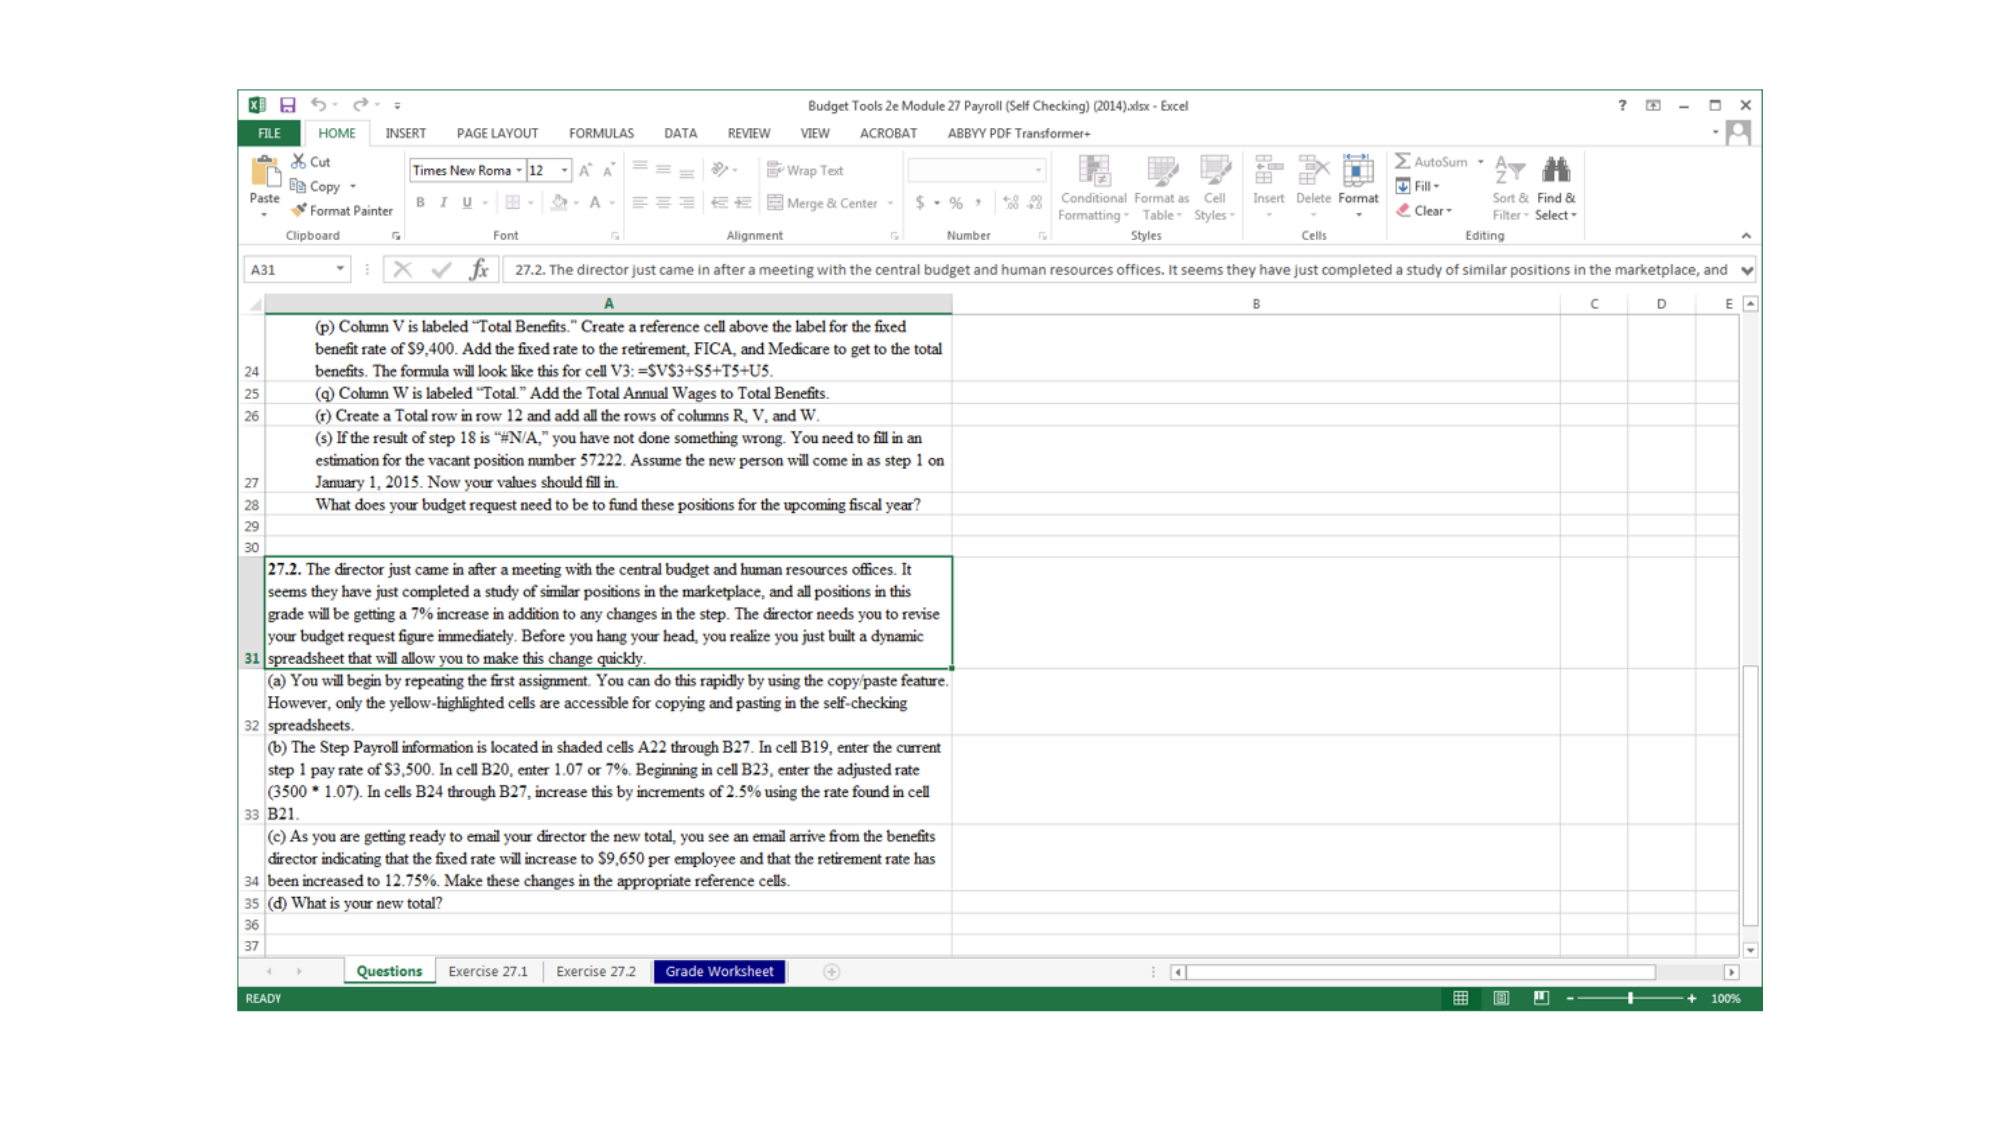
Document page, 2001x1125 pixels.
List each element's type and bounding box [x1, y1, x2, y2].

list [236, 88, 1763, 1014]
